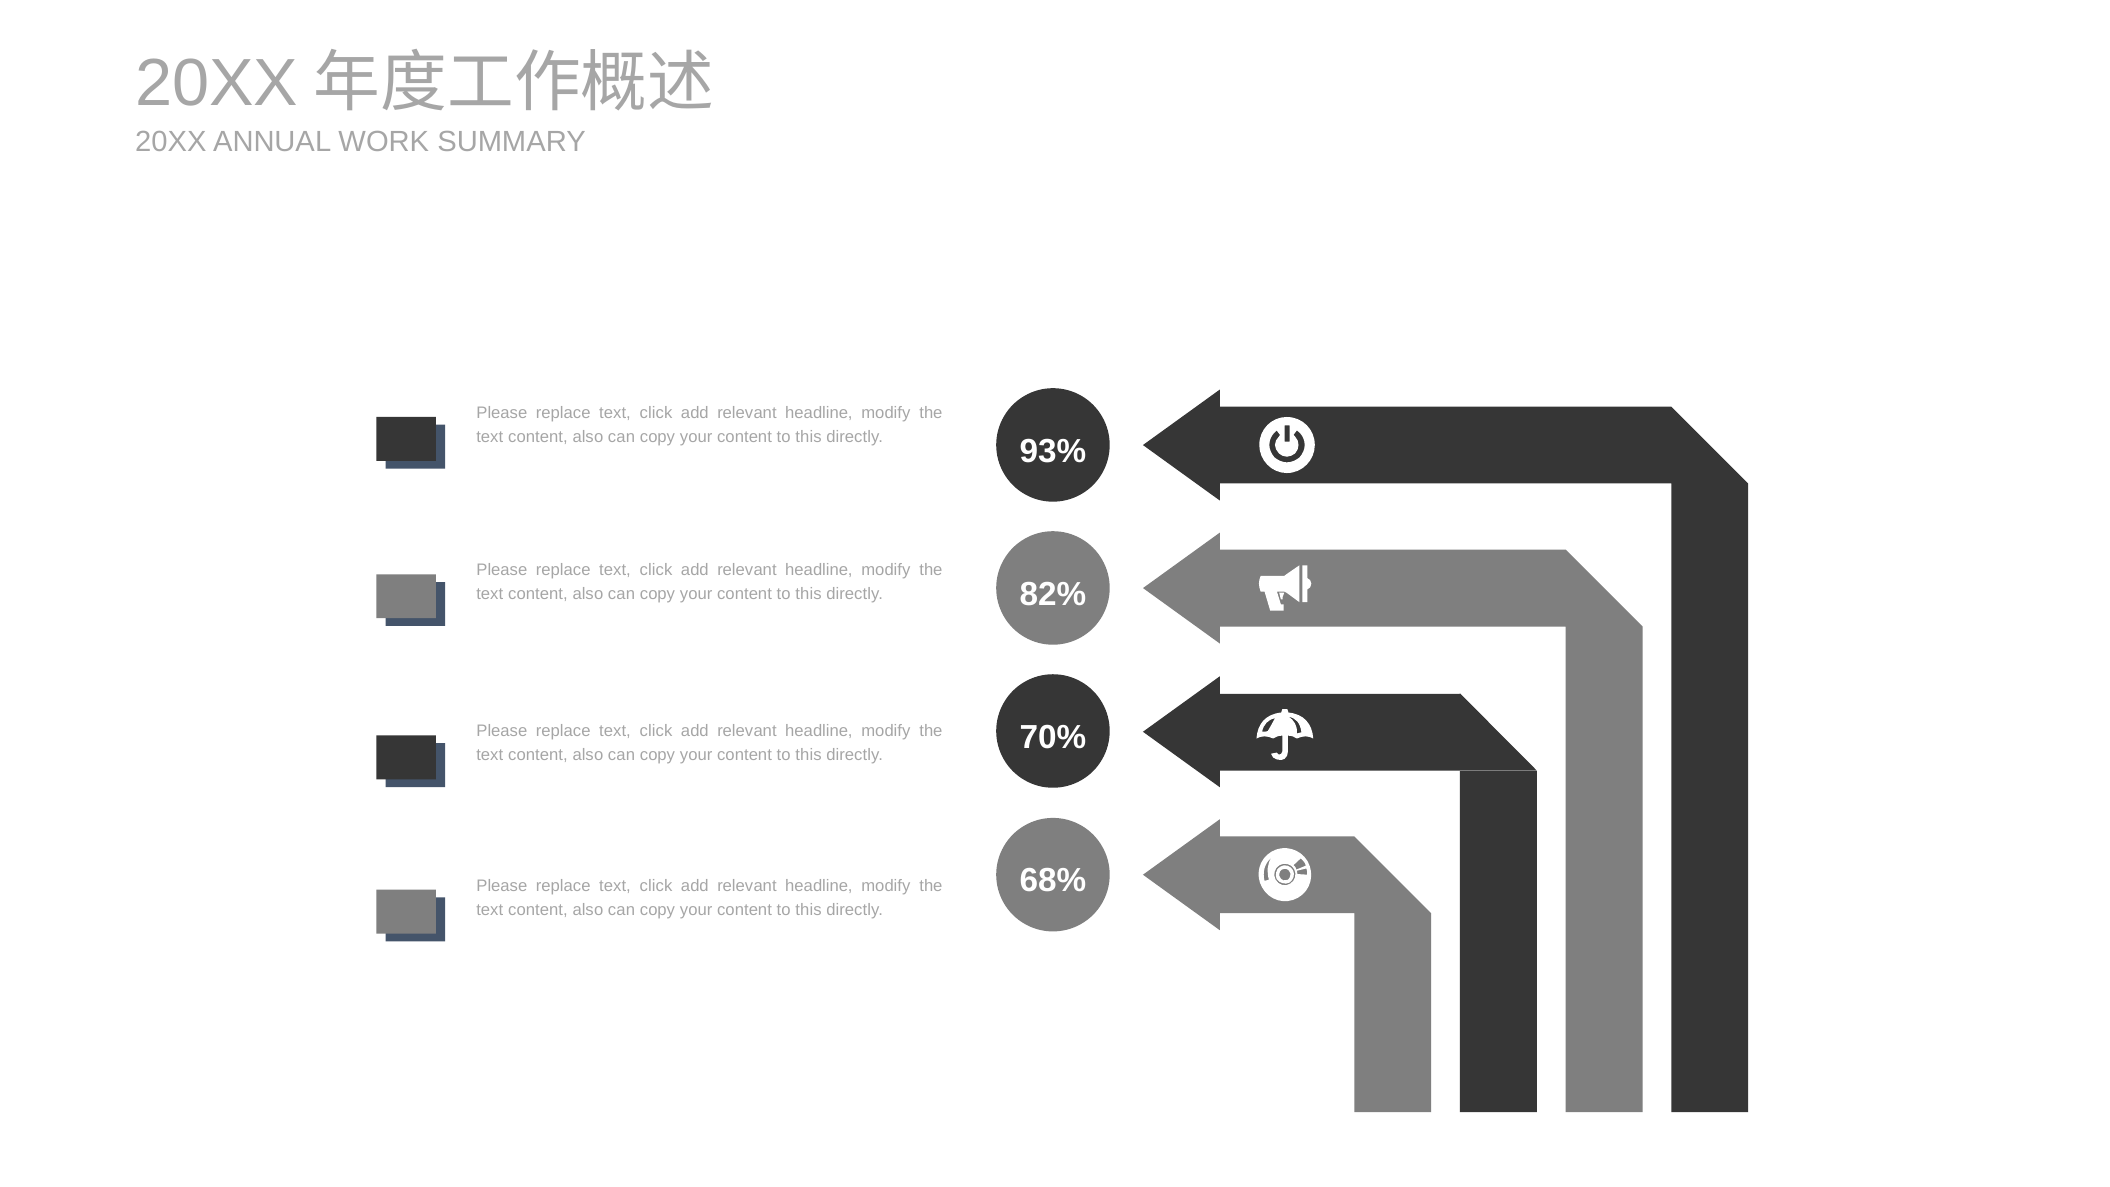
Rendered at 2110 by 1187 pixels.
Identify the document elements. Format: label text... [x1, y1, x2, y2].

text_box Please replace text, click add relevant headline, modify the text content, also can copy your content to this directly. [461, 547, 959, 611]
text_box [376, 889, 446, 942]
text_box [996, 674, 1110, 788]
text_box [376, 574, 446, 626]
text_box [1142, 389, 1749, 1112]
text_box 20XX ANNUAL WORK SUMMARY [135, 122, 596, 158]
text_box Please replace text, click add relevant headline, modify the text content, also can copy your content to this directly. [461, 863, 959, 926]
text_box Please replace text, click add relevant headline, modify the text content, also can copy your content to this directly. [461, 390, 959, 453]
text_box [996, 388, 1110, 502]
text_box Please replace text, click add relevant headline, modify the text content, also can copy your content to this directly. [461, 708, 959, 772]
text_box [996, 817, 1110, 932]
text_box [1142, 819, 1432, 1112]
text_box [996, 531, 1110, 645]
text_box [376, 416, 446, 469]
text_box 20XX年度工作概述 [135, 38, 783, 119]
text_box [376, 735, 446, 788]
